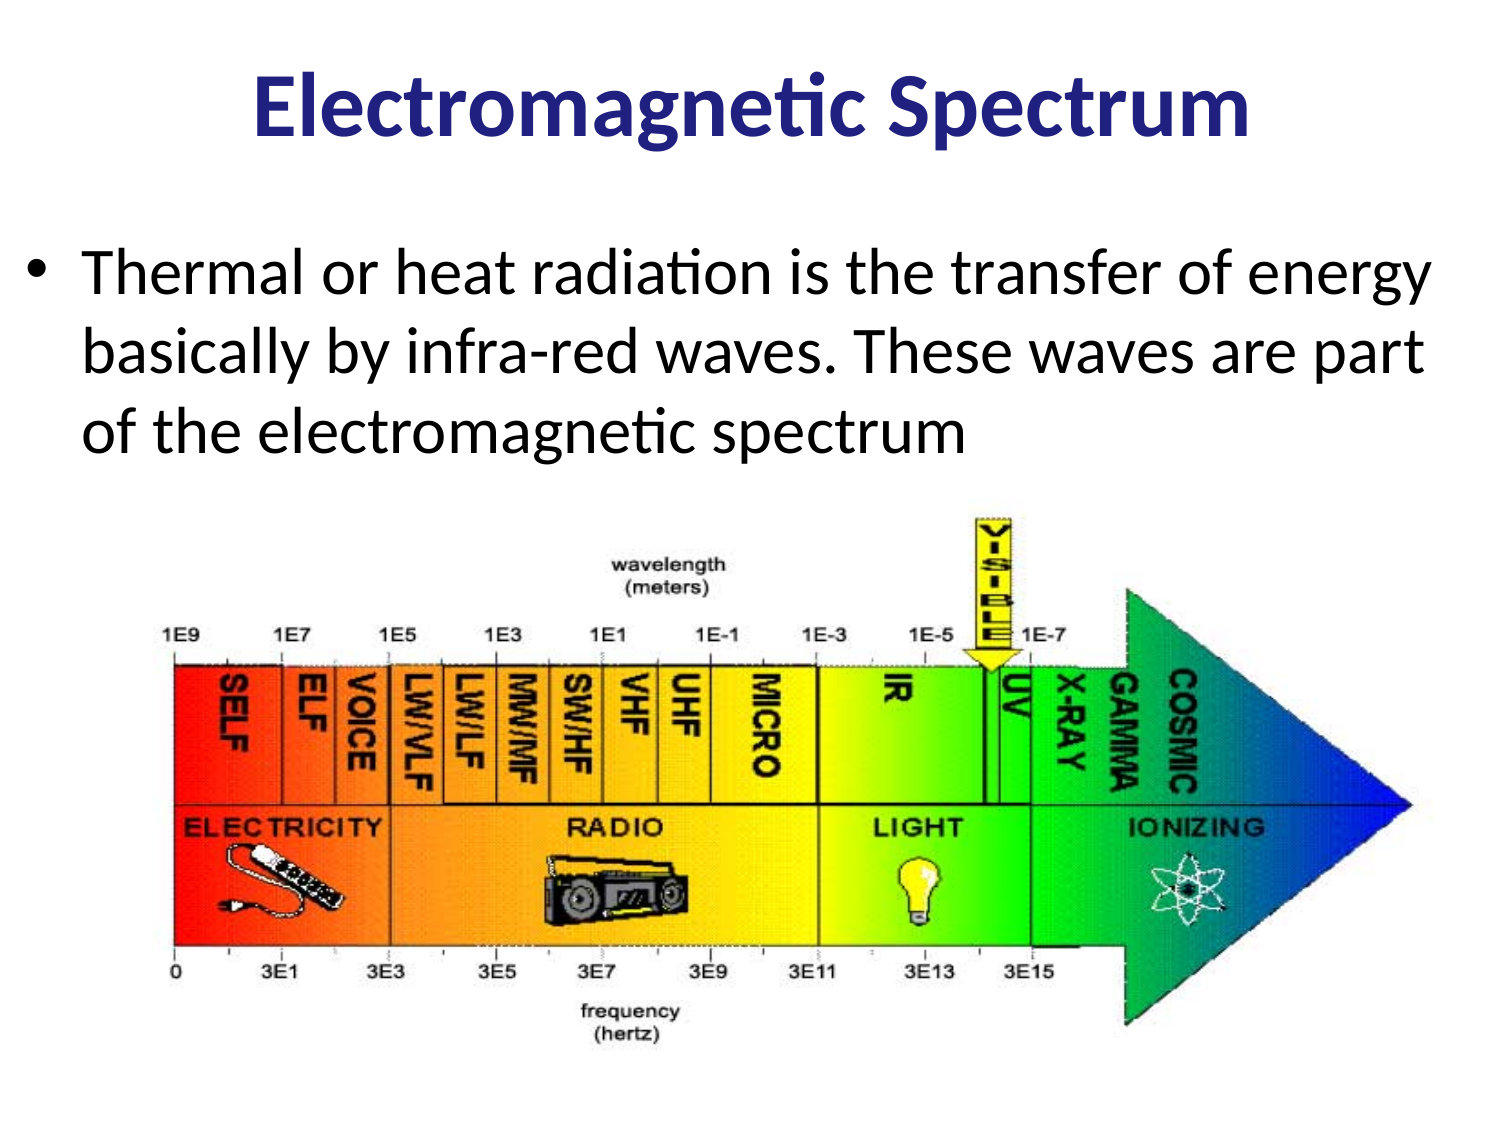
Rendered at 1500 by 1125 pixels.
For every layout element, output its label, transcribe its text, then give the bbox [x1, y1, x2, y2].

picture [124, 499, 1451, 1074]
text_box Electromagnetic Spectrum [112, 37, 1394, 180]
text_box Thermal or heat radiation is the transfer of energy basically by infra-red waves. These waves are part of the electromagnetic spectrum [10, 220, 1500, 1000]
